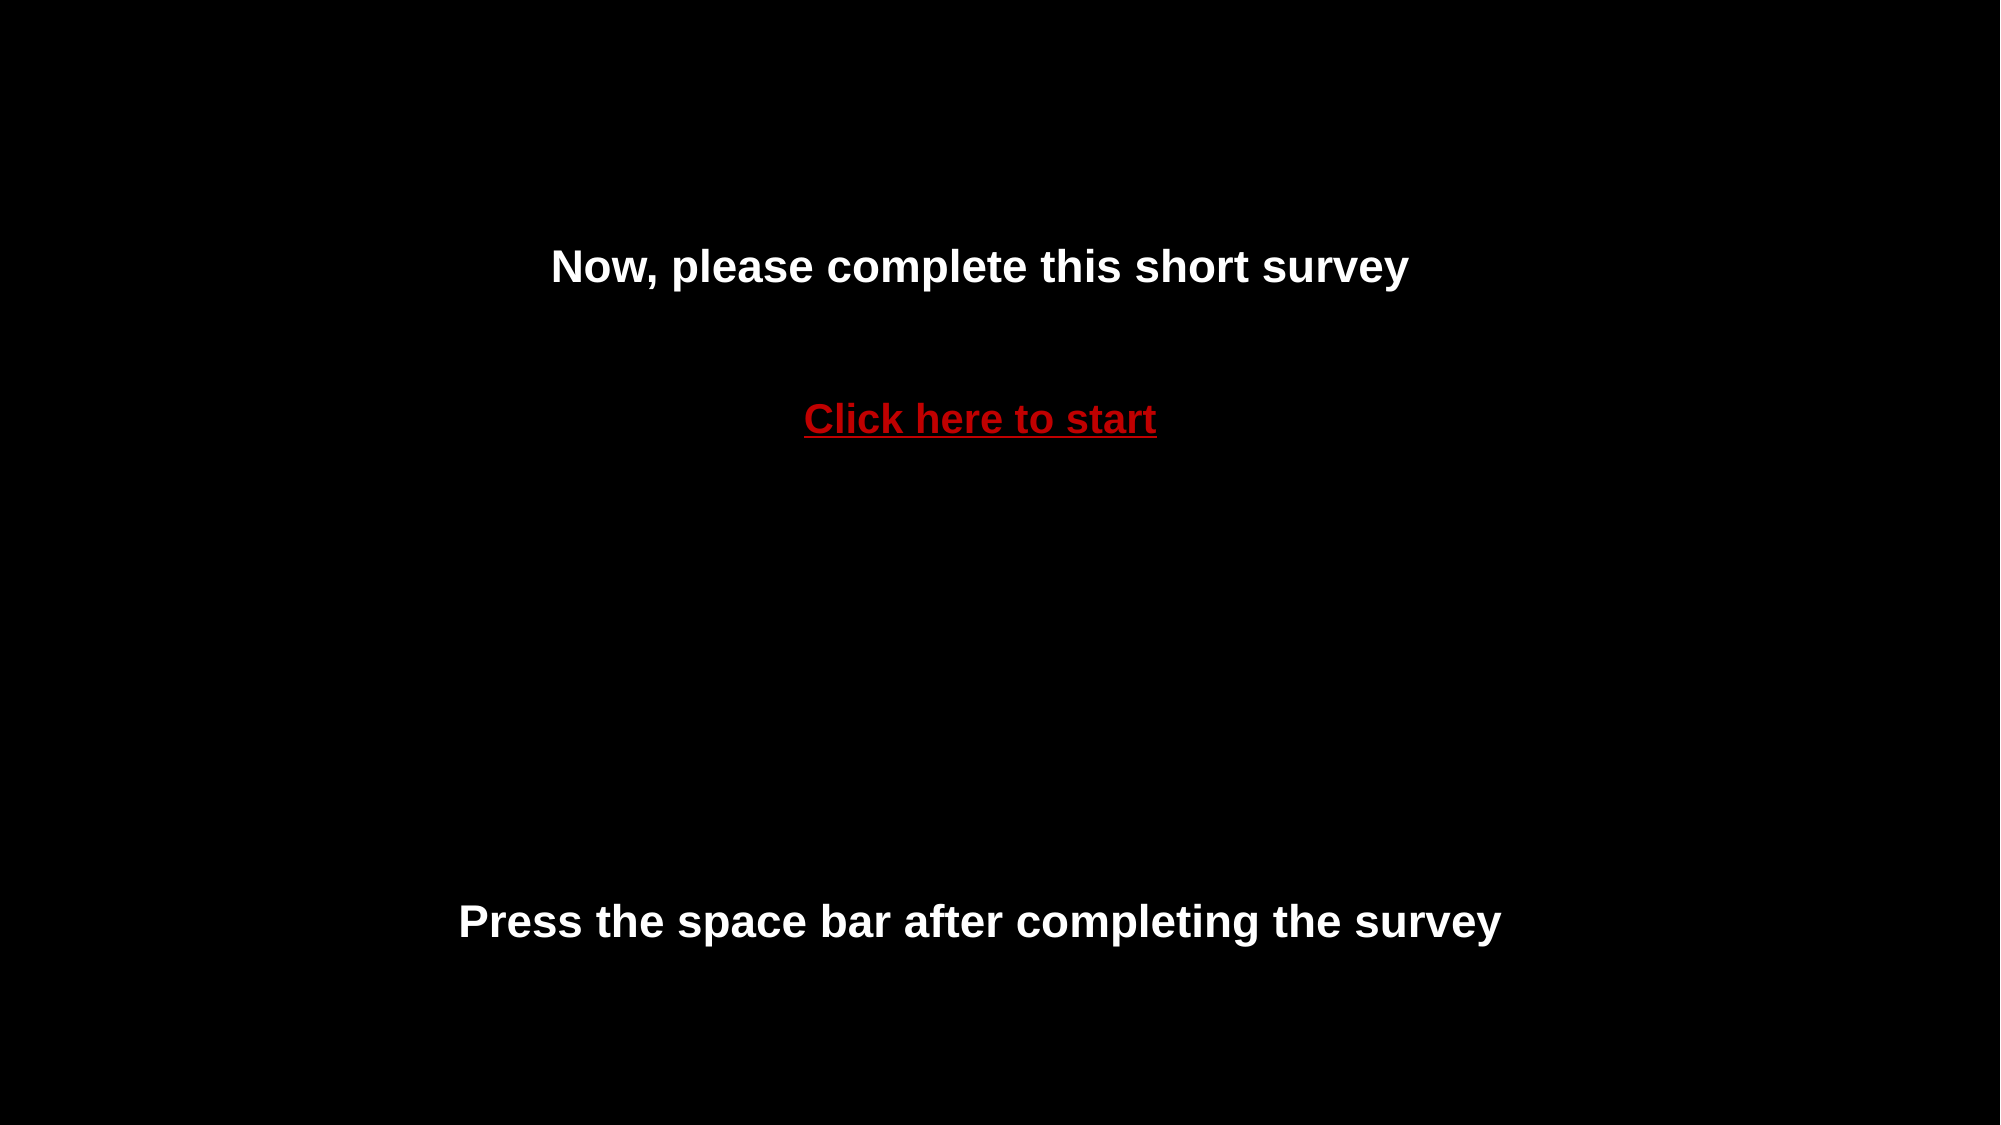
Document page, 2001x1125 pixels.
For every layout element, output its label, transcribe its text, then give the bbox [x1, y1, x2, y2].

text_box Now, please complete this short survey Click here to start Press the space bar after completing the survey [343, 229, 1618, 955]
